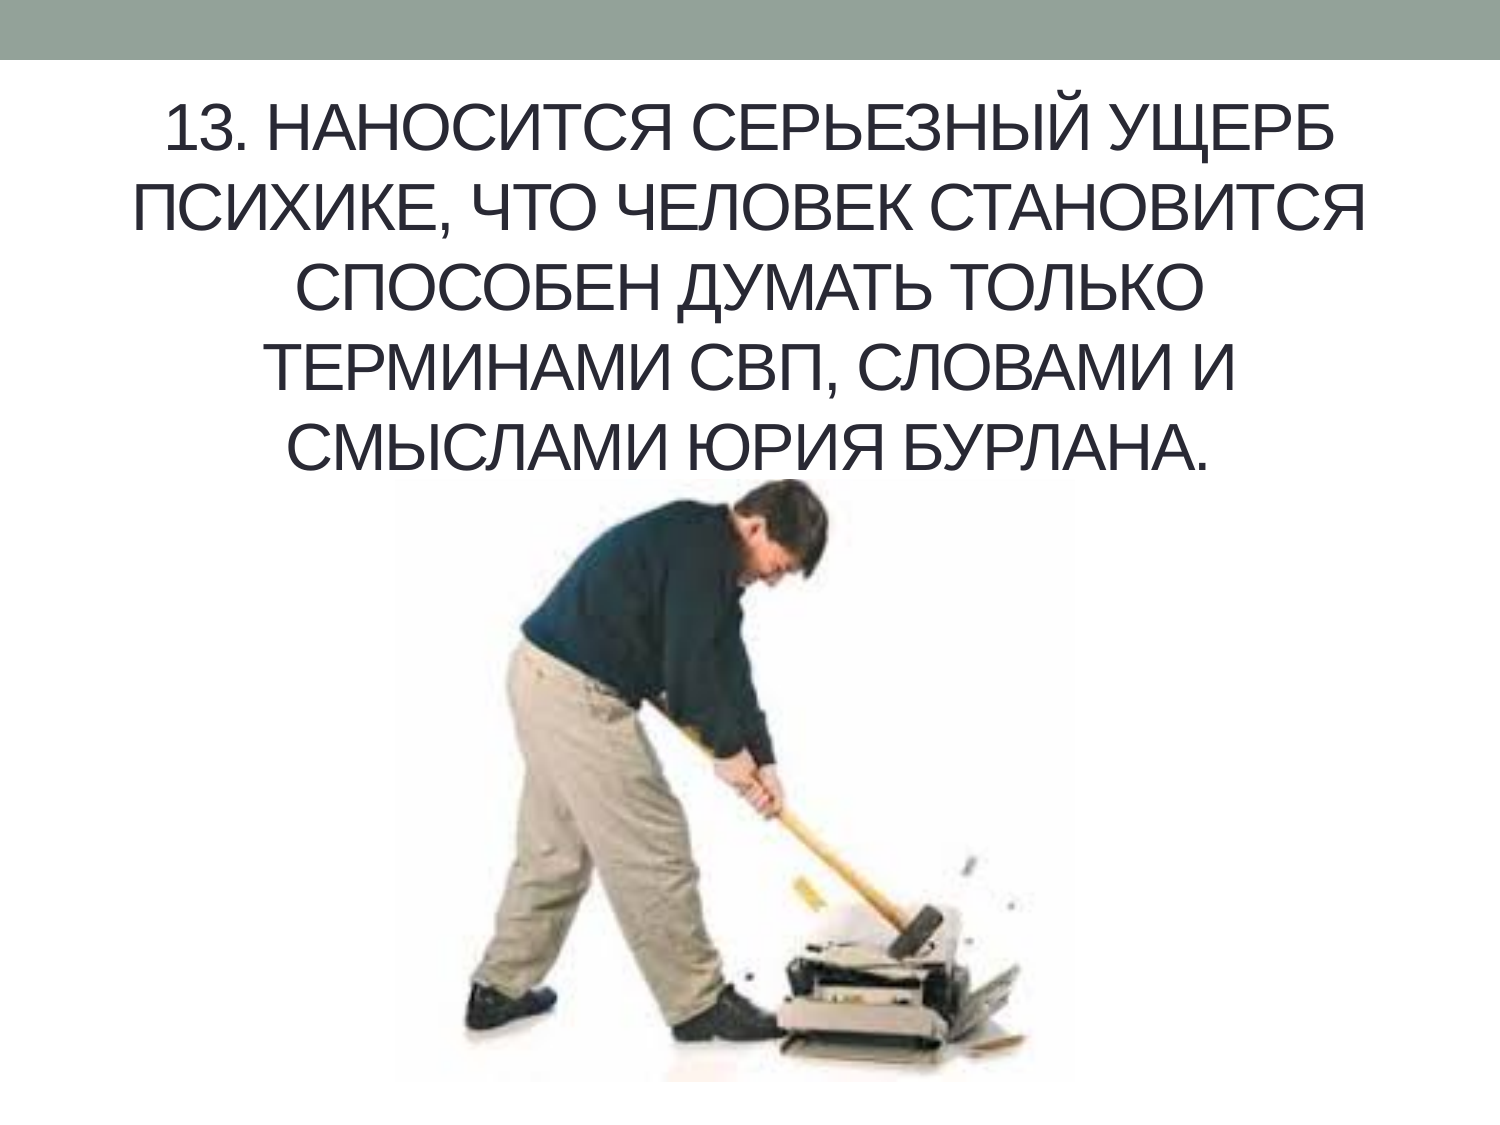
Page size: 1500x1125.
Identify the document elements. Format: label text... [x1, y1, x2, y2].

picture [395, 479, 1075, 1082]
title 13. НАНОСИТСЯ СЕРЬЕЗНЫЙ УЩЕРБ ПСИХИКЕ, ЧТО ЧЕЛОВЕК СТАНОВИТСЯ СПОСОБЕН ДУМАТЬ ТОЛЬКО ТЕРМИНАМИ СВП, СЛОВАМИ И СМЫСЛАМИ ЮРИЯ БУРЛАНА. [75, 87, 1424, 480]
